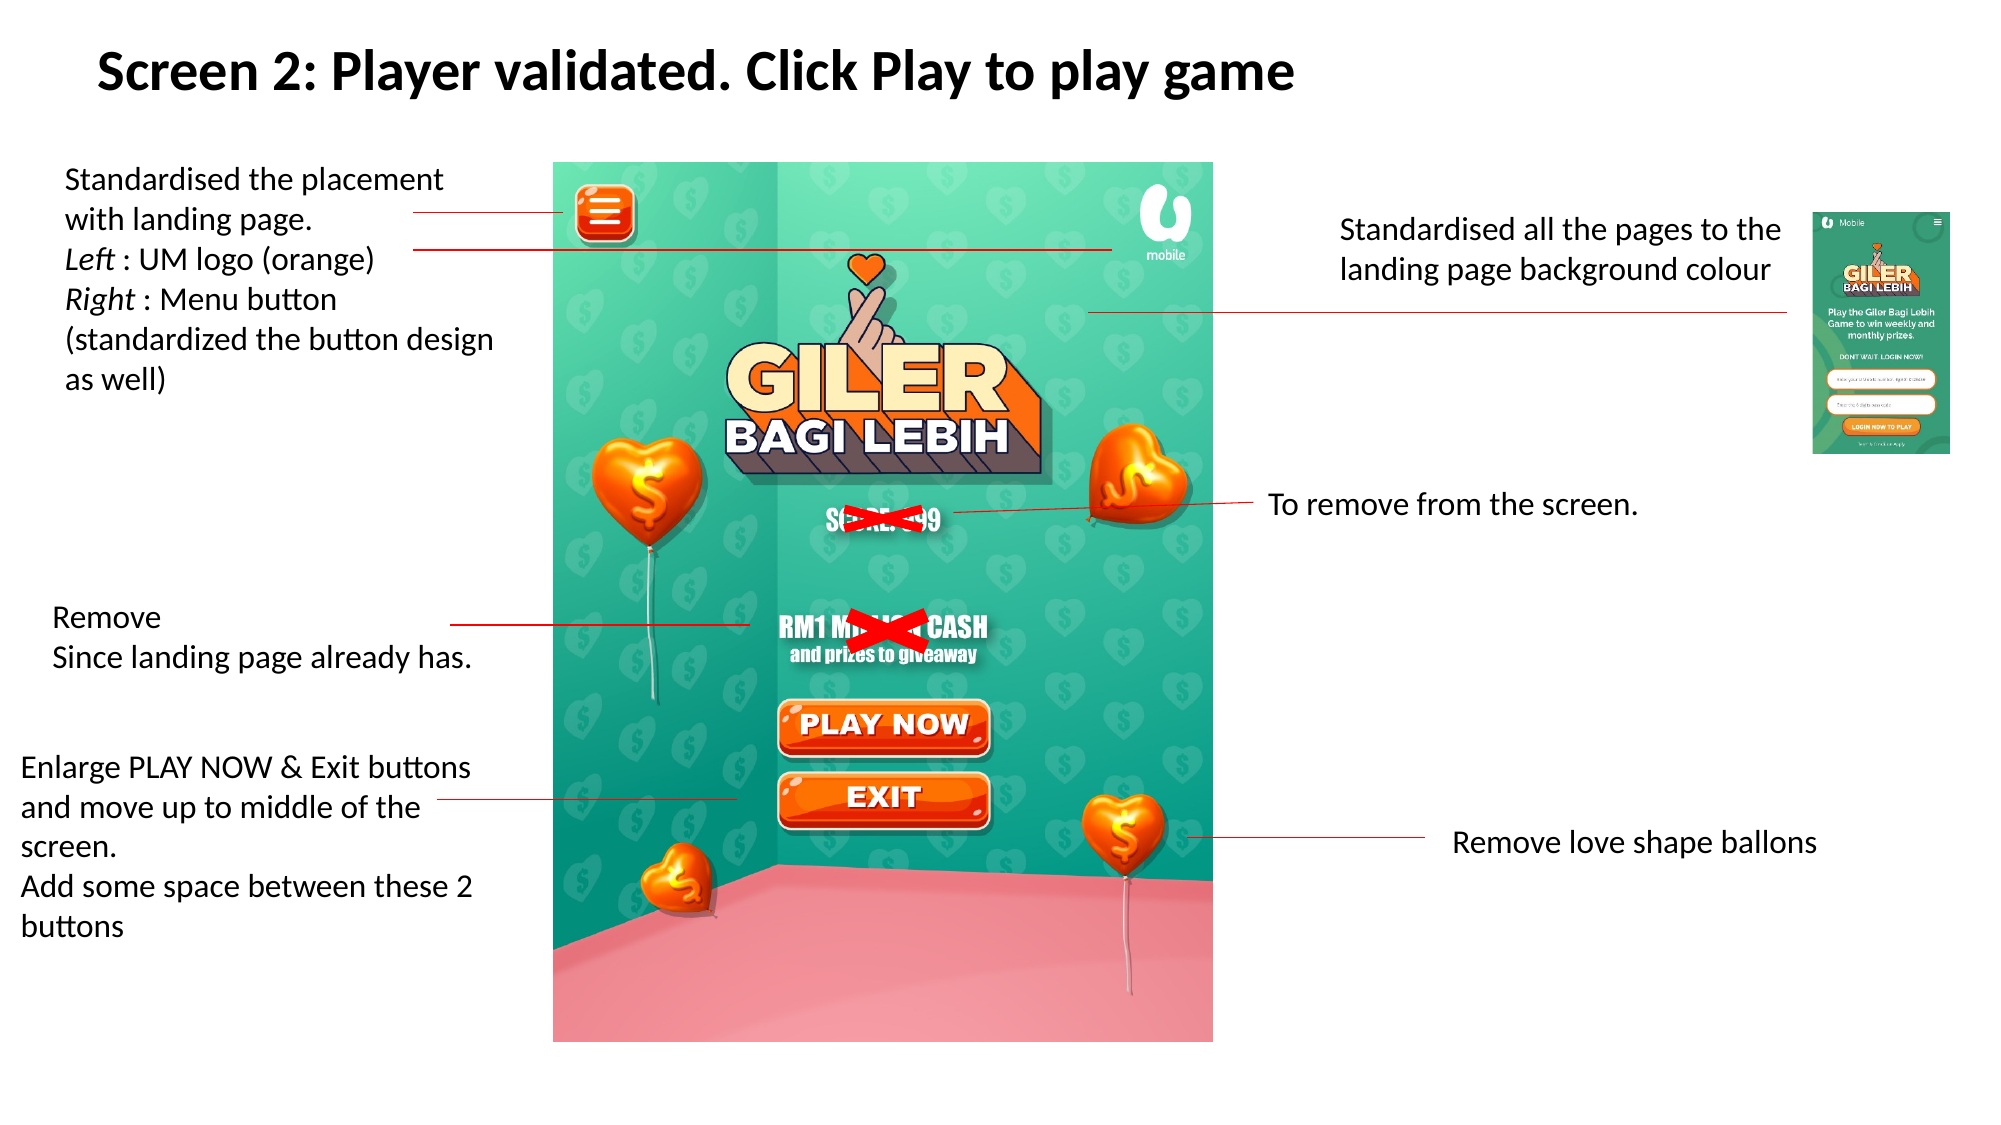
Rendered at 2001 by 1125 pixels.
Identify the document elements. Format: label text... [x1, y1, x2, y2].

picture [553, 162, 1213, 1042]
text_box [953, 502, 1254, 513]
text_box Remove love shape ballons [1437, 812, 1888, 868]
text_box Standardised all the pages to the landing page background colour [1325, 199, 1813, 295]
text_box Enlarge PLAY NOW & Exit buttons and move up to middle of the screen. Add some space between these 2 buttons [5, 737, 494, 952]
text_box Screen 2: Player validated. Click Play to play game [82, 24, 1311, 110]
text_box Standardised the placement with landing page. Left : UM logo (orange) Right : Menu button (standardized the button design as well) [49, 149, 513, 445]
picture [1812, 212, 1950, 454]
text_box To remove from the screen. [1253, 474, 1688, 530]
text_box Remove Since landing page already has. [37, 587, 500, 682]
